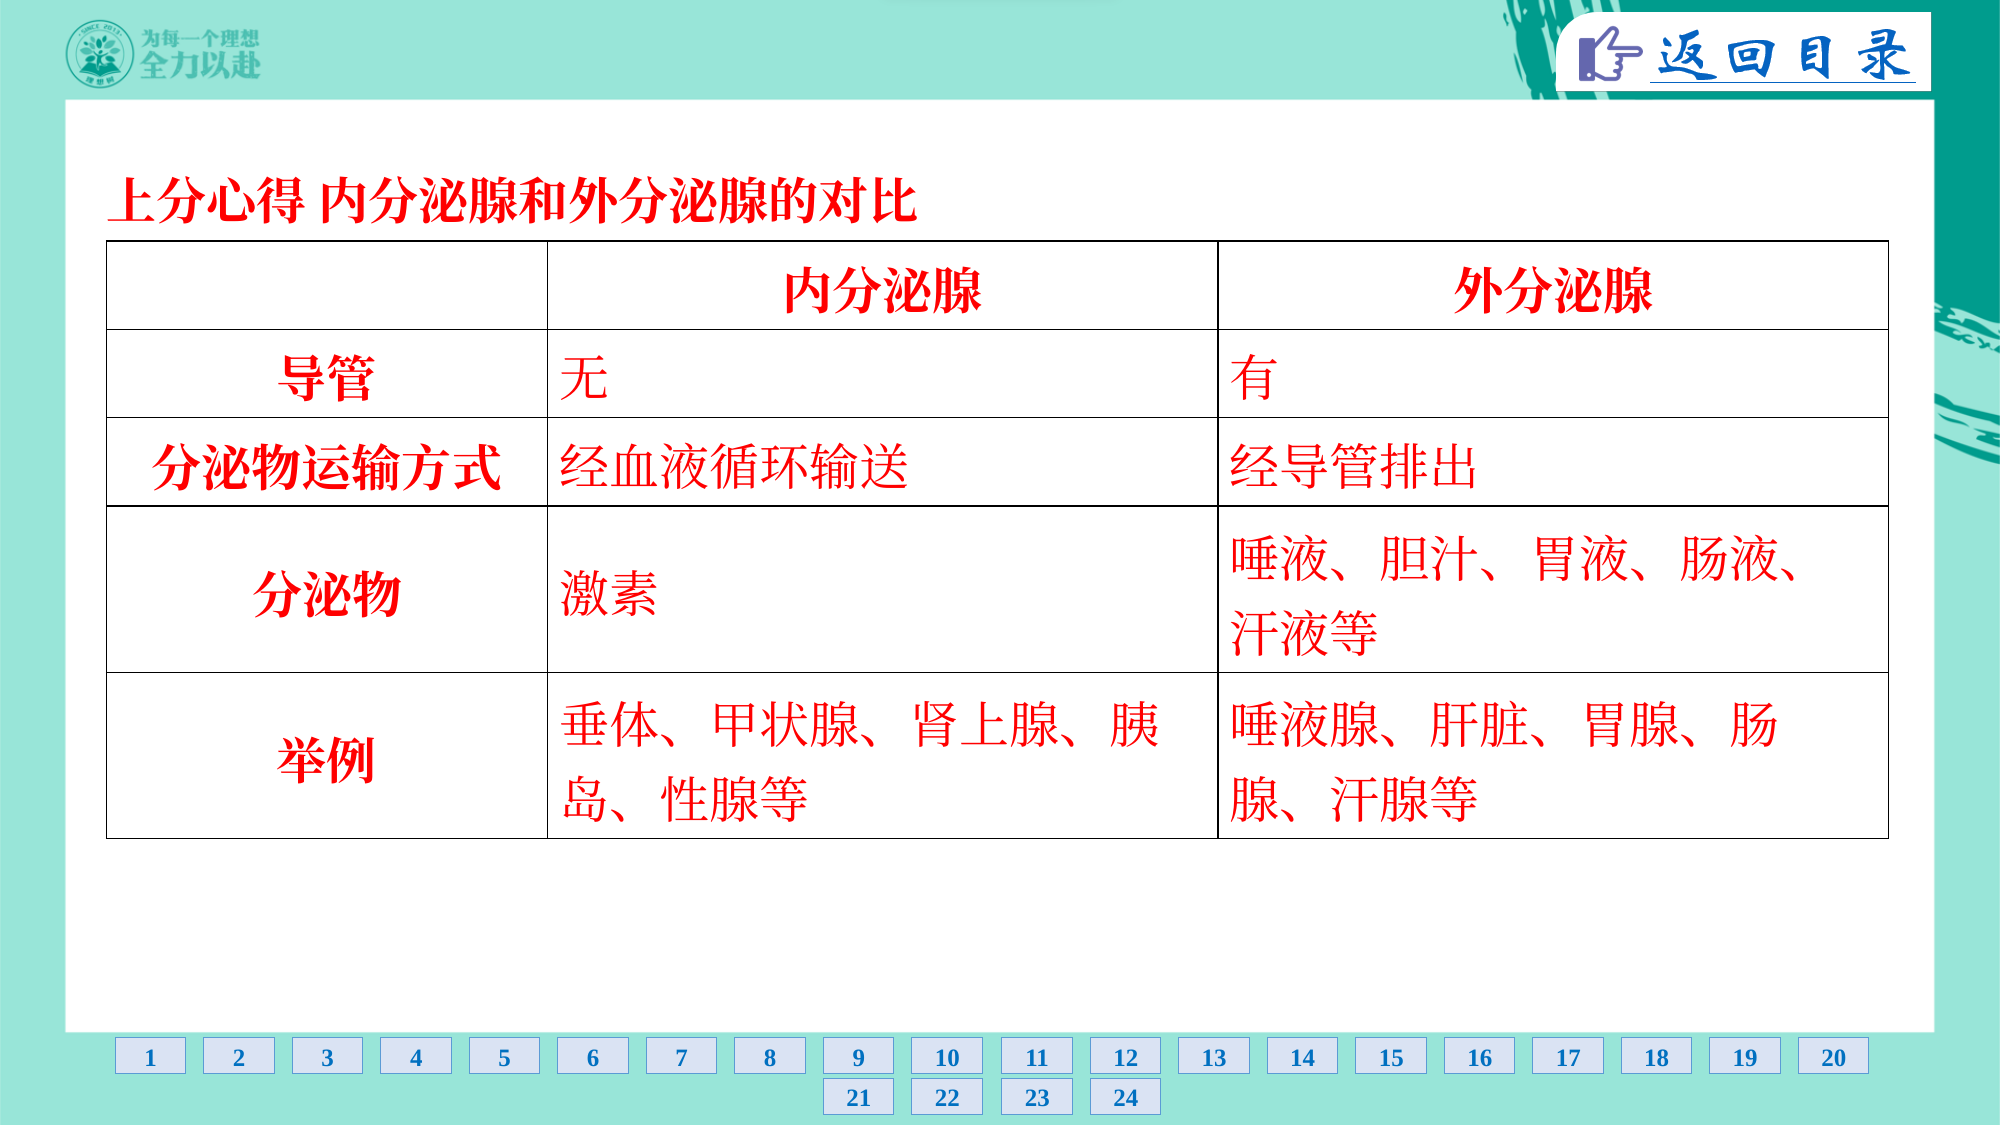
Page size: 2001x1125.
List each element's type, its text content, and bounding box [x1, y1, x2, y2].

table_cell 唾液、胆汁、胃液、肠液、 汗液等 [1219, 507, 1888, 672]
table_cell 举例 [107, 673, 547, 838]
table_cell 有 [1219, 330, 1888, 417]
table_cell 垂体、甲状腺、肾上腺、胰 岛、性腺等 [548, 673, 1217, 838]
table_cell 无 [548, 330, 1217, 417]
picture [0, 0, 2000, 1125]
table_header 外分泌腺 [1219, 242, 1888, 329]
table_cell 经血液循环输送 [548, 418, 1217, 505]
text_box 上分心得 内分泌腺和外分泌腺的对比 [106, 141, 1895, 230]
table_cell 分泌物 [107, 507, 547, 672]
table_cell 唾液腺、肝脏、胃腺、肠 腺、汗腺等 [1219, 673, 1888, 838]
table_header 内分泌腺 [548, 242, 1217, 329]
table_header [107, 242, 547, 329]
table_cell 分泌物运输方式 [107, 418, 547, 505]
table_cell 激素 [548, 507, 1217, 672]
table_cell 导管 [107, 330, 547, 417]
table_cell 经导管排出 [1219, 418, 1888, 505]
